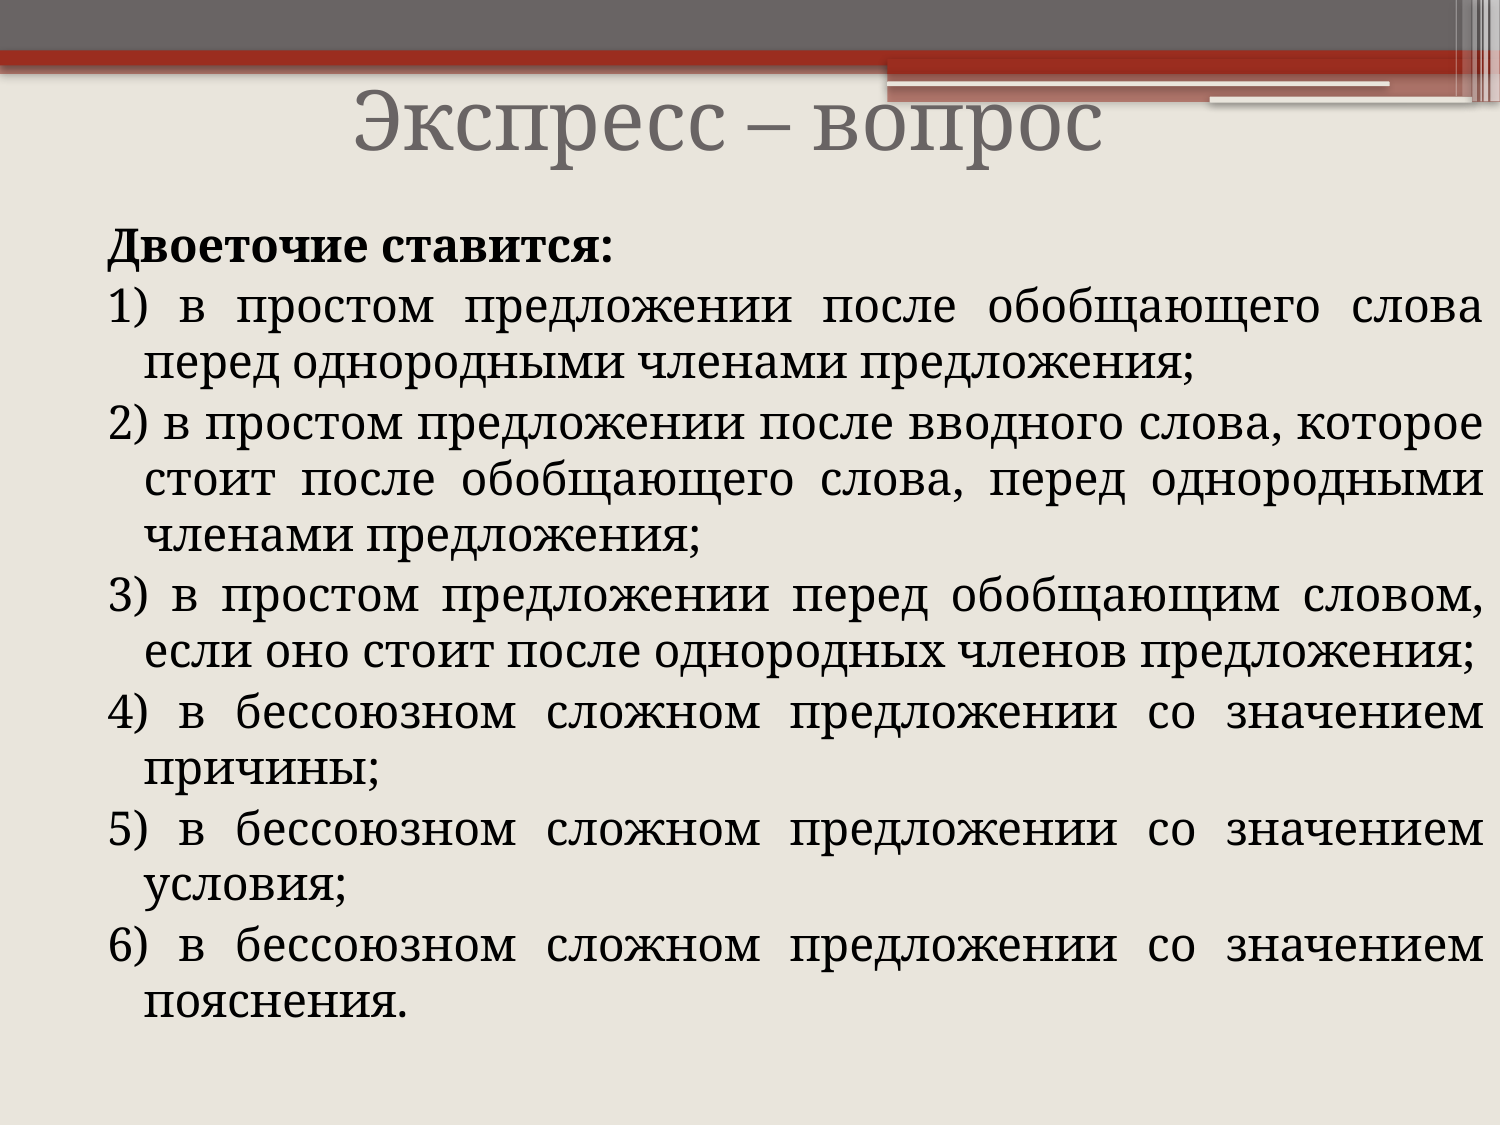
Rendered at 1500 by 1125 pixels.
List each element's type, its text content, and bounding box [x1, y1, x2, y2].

list Двоеточие ставится: 1) в простом предложении после обобщающего слова перед однородными членами предложения; 2) в простом предложении после вводного слова, которое стоит после обобщающего слова, перед однородными членами предложения; 3) в простом предложении перед обобщающим словом, если оно стоит после однородных членов предложения; 4) в бессоюзном сложном предложении со значением причины; 5) в бессоюзном сложном предложении со значением условия; 6) в бессоюзном сложном предложении со значением пояснения. [76, 207, 1500, 1071]
title Экспресс – вопрос [64, 113, 1416, 221]
